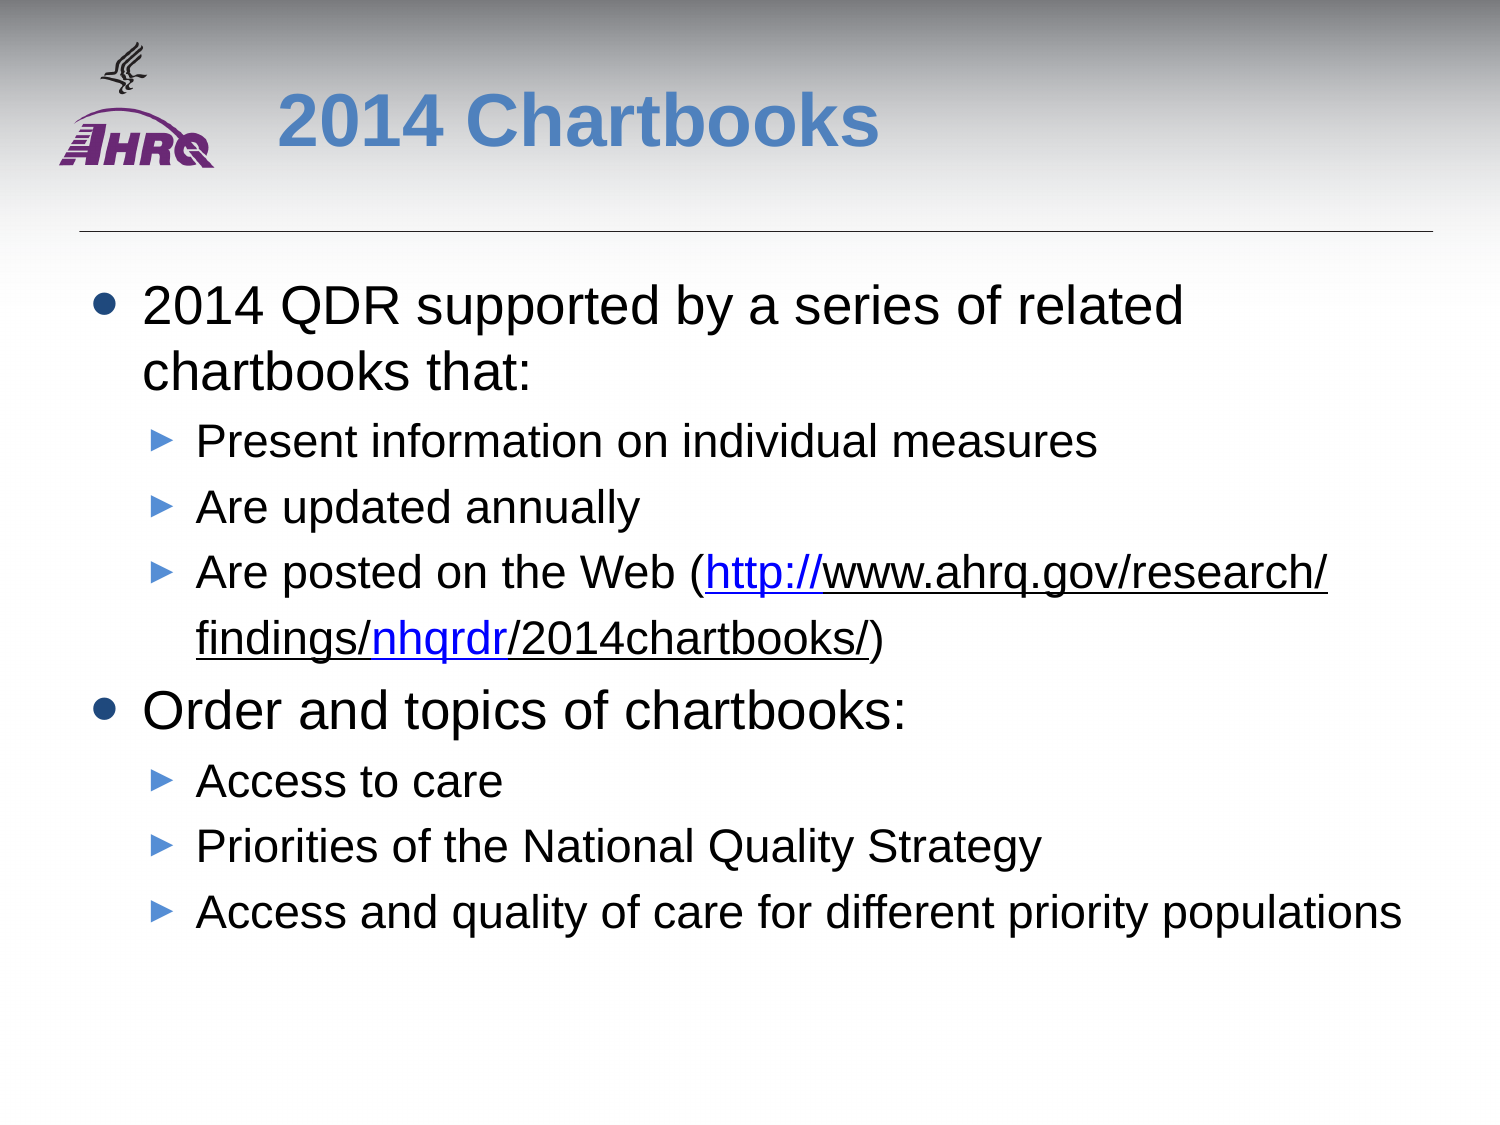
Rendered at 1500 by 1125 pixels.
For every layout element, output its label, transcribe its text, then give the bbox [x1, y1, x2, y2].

title 2014 Chartbooks [262, 45, 1425, 188]
list 2014 QDR supported by a series of related chartbooks that: Present information on individual measures Are updated annually Are posted on the Web (http://www.ahrq.gov/research/ findings/nhqrdr/2014chartbooks/) Order and topics of chartbooks: Access to care Priorities of the National Quality Strategy Access and quality of care for different priority populations [75, 262, 1425, 1005]
picture [0, 0, 1500, 1125]
